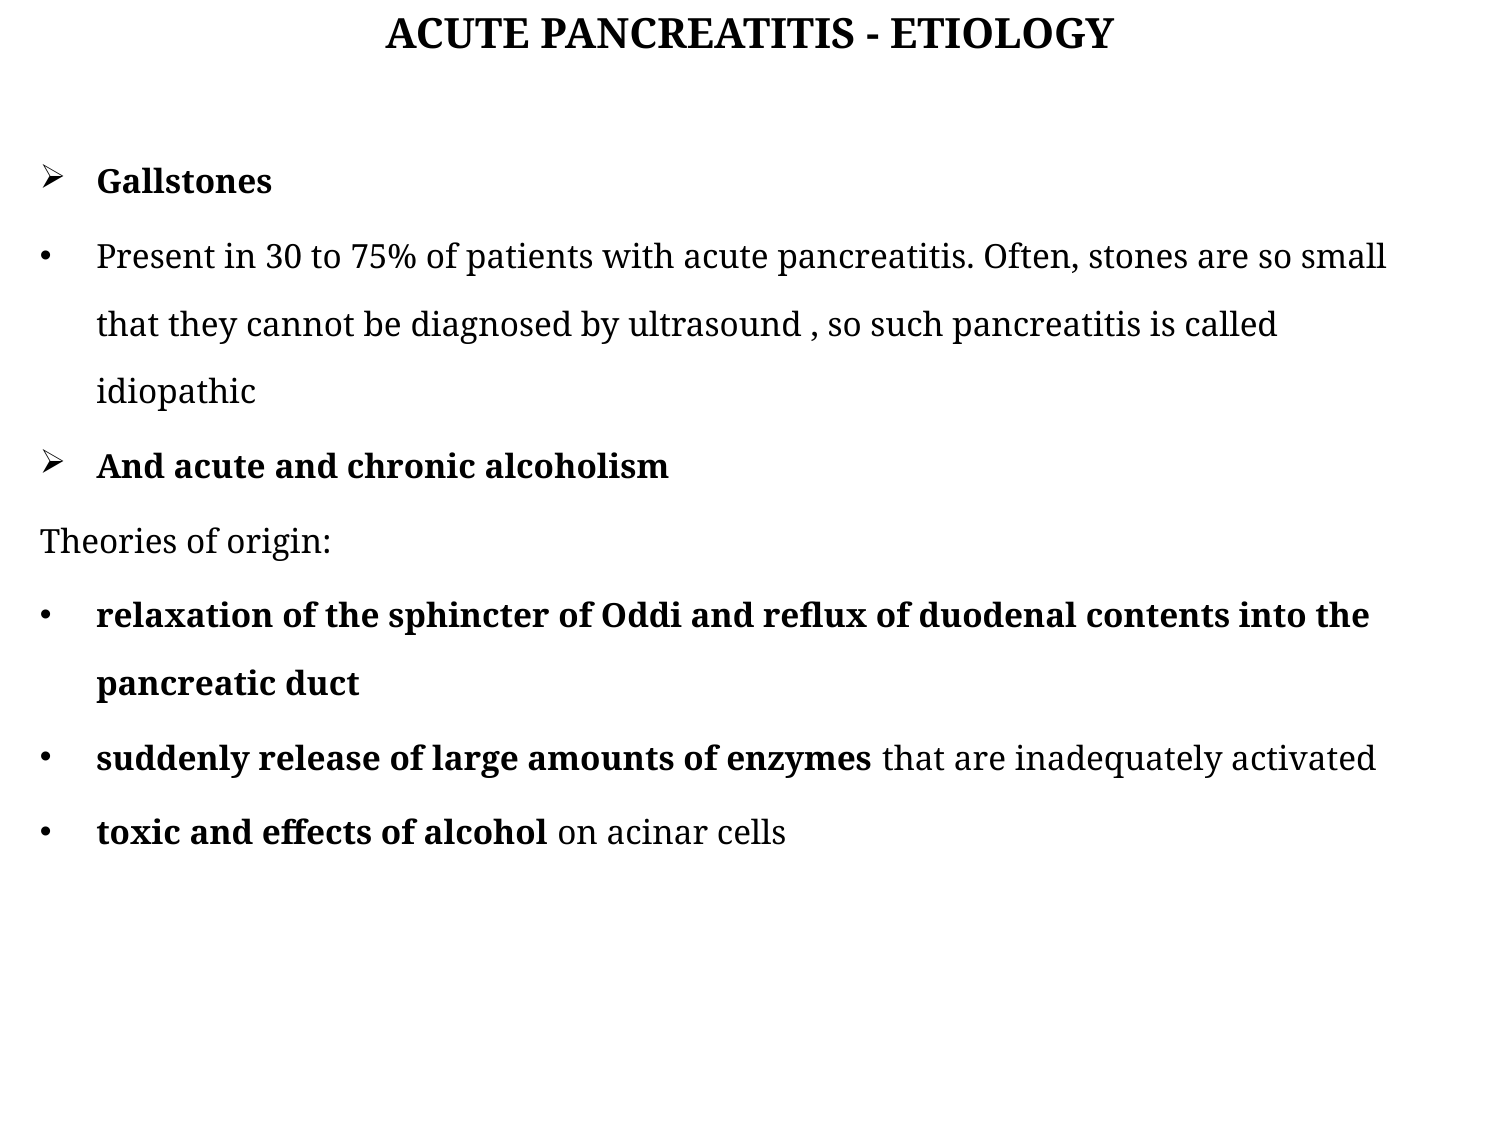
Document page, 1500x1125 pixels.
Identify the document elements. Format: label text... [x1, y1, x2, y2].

text_box ACUTE PANCREATITIS - ETIOLOGY [0, 0, 1500, 63]
list Gallstones Present in 30 to 75% of patients with acute pancreatitis. Often, stones are so small that they cannot be diagnosed by ultrasound , so such pancreatitis is called idiopathic And acute and chronic alcoholism Theories of origin: relaxation of the sphincter of Oddi and reflux of duodenal contents into the pancreatic duct suddenly release of large amounts of enzymes that are inadequately activated toxic and effects of alcohol on acinar cells [24, 125, 1436, 1040]
